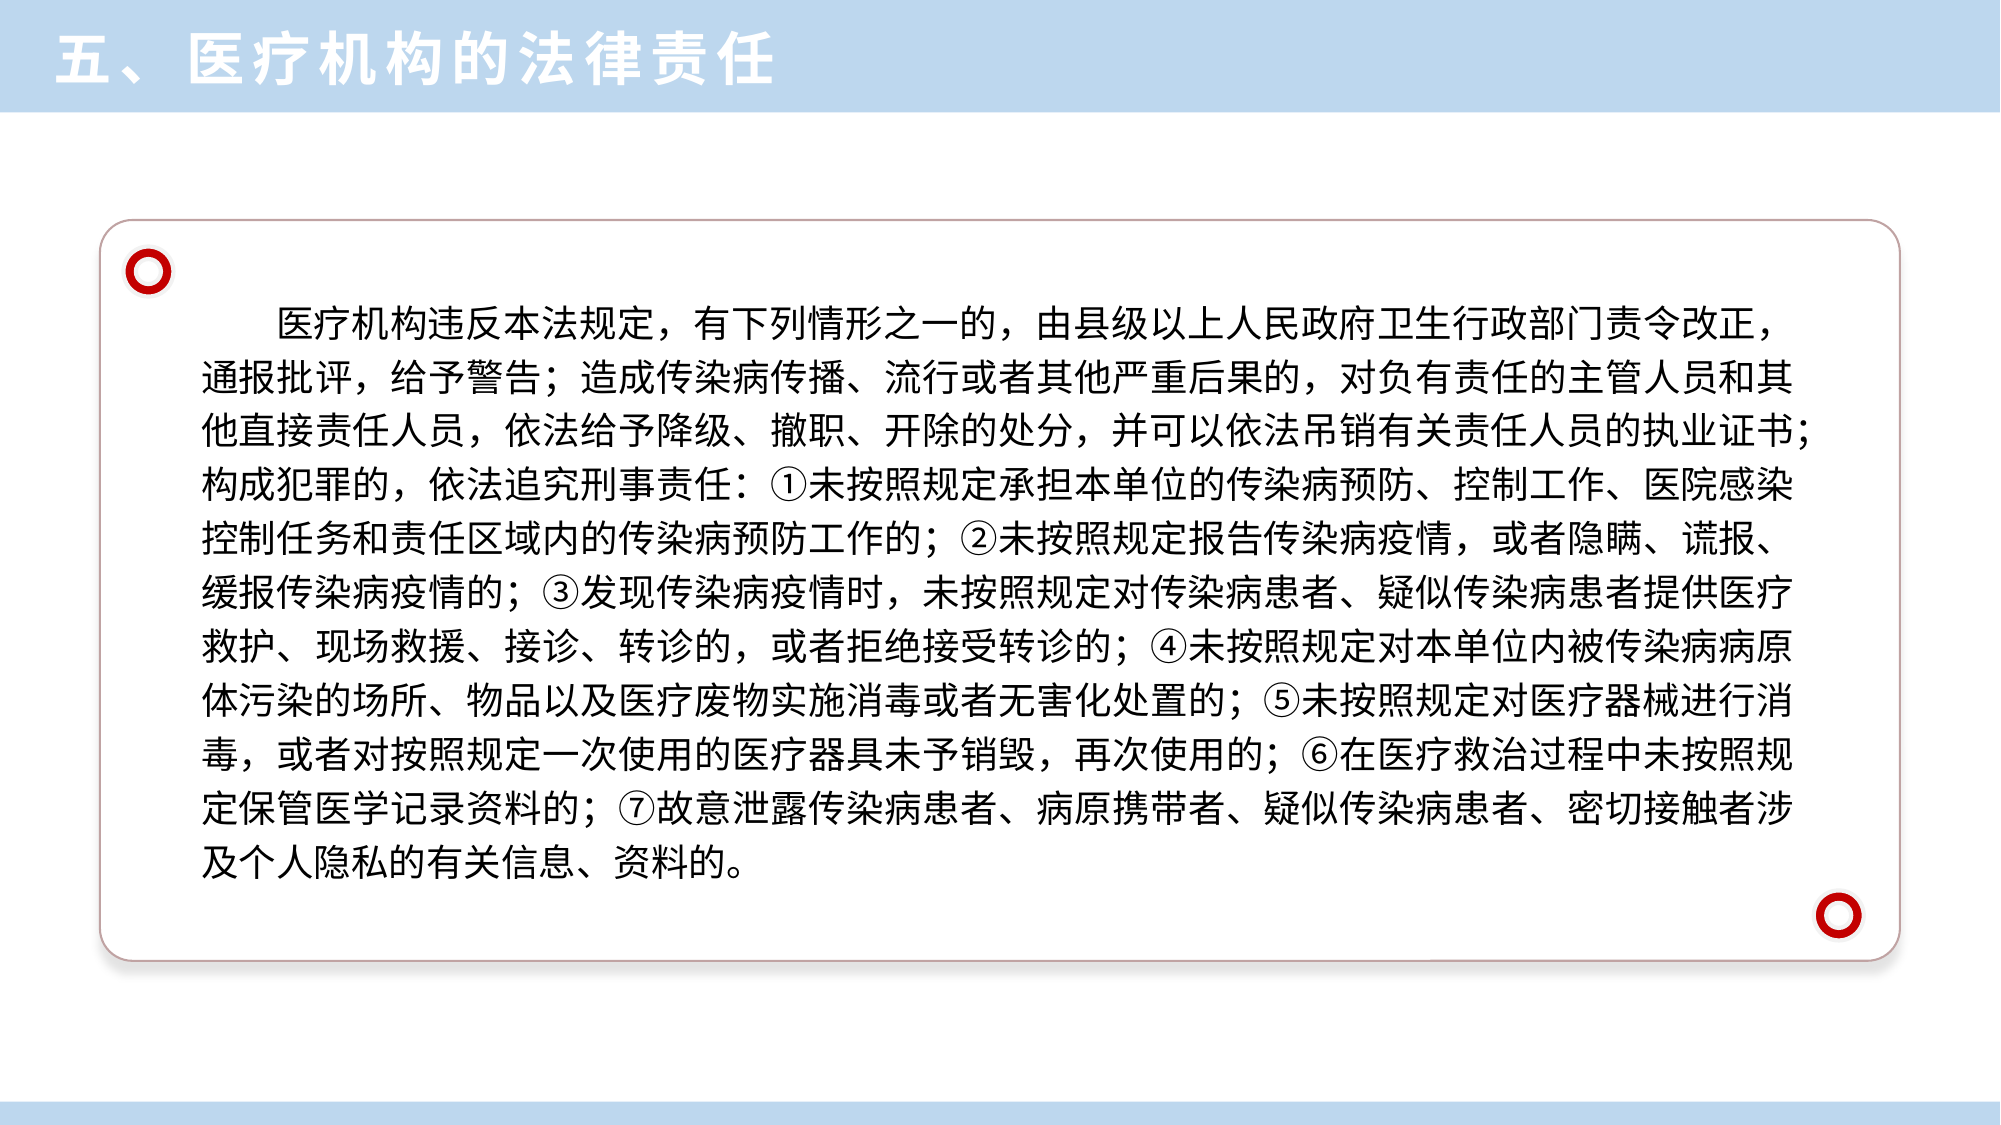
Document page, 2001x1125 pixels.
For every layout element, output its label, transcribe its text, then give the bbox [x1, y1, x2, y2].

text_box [99, 219, 1900, 961]
text_box 五、医疗机构的法律责任 [41, 16, 788, 98]
